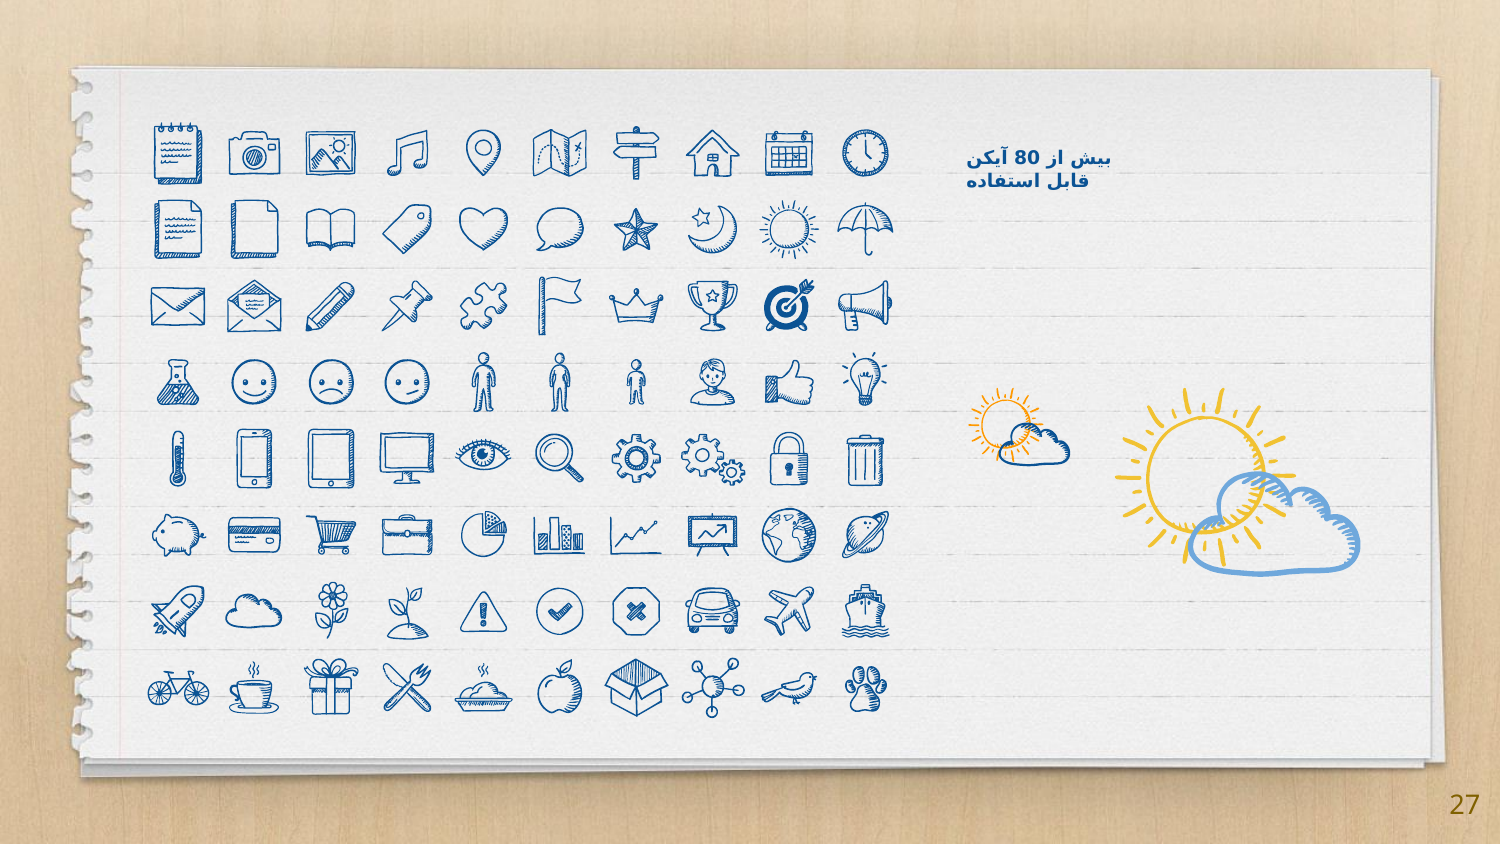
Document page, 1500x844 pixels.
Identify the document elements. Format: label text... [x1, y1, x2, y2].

text_box [460, 591, 508, 633]
text_box [305, 131, 356, 176]
text_box [837, 202, 894, 256]
text_box [459, 282, 508, 330]
text_box [1243, 526, 1262, 550]
text_box [305, 208, 356, 251]
text_box [151, 585, 205, 638]
text_box [1182, 538, 1189, 564]
text_box [538, 276, 582, 336]
text_box [305, 515, 357, 555]
text_box [845, 666, 887, 712]
text_box [1198, 486, 1265, 535]
text_box [466, 129, 501, 177]
text_box [231, 359, 277, 405]
text_box [765, 130, 813, 176]
text_box [305, 281, 355, 332]
text_box [386, 587, 429, 640]
text_box [379, 432, 435, 485]
text_box [150, 287, 206, 326]
text_box [1146, 415, 1266, 534]
text_box [387, 129, 429, 176]
text_box [1010, 450, 1015, 462]
text_box [613, 126, 660, 180]
text_box [609, 516, 662, 555]
text_box [1132, 489, 1142, 494]
text_box [1231, 534, 1239, 544]
text_box [459, 207, 508, 251]
text_box [536, 207, 584, 252]
text_box [225, 593, 283, 629]
text_box [227, 279, 282, 333]
text_box [1122, 503, 1147, 518]
text_box [838, 280, 893, 331]
text_box [1030, 407, 1040, 413]
text_box [153, 122, 203, 185]
text_box [169, 430, 187, 487]
text_box [230, 199, 279, 259]
text_box [1182, 387, 1192, 415]
text_box [971, 387, 1036, 455]
text_box [147, 670, 210, 706]
text_box [308, 359, 354, 405]
text_box [381, 280, 433, 332]
text_box [1202, 540, 1207, 552]
text_box [759, 200, 820, 260]
text_box [998, 422, 1071, 467]
text_box [613, 207, 658, 251]
text_box [685, 129, 740, 177]
text_box [154, 199, 203, 259]
text_box [315, 581, 349, 639]
text_box [687, 513, 738, 557]
text_box [535, 433, 584, 483]
text_box [842, 129, 889, 177]
text_box [229, 661, 279, 714]
text_box [236, 428, 273, 489]
text_box [1145, 429, 1154, 436]
text_box [1272, 473, 1297, 478]
text_box [611, 433, 661, 483]
text_box [685, 587, 741, 634]
text_box [1268, 459, 1278, 464]
text_box [454, 438, 512, 471]
text_box [1215, 387, 1225, 415]
text_box [687, 280, 738, 332]
text_box [764, 586, 815, 636]
text_box [1245, 405, 1261, 428]
text_box [1232, 409, 1238, 419]
text_box [227, 516, 281, 553]
text_box [769, 431, 809, 486]
text_box [846, 434, 885, 487]
text_box [842, 510, 889, 559]
text_box [384, 359, 430, 405]
text_box [761, 672, 818, 705]
text_box [1146, 405, 1165, 429]
picture [0, 0, 1500, 844]
text_box [604, 658, 669, 717]
text_box [681, 657, 745, 719]
text_box [1171, 408, 1177, 419]
text_box [152, 513, 207, 557]
text_box [761, 507, 817, 563]
text_box [1217, 538, 1226, 567]
text_box [381, 514, 433, 556]
text_box [1114, 475, 1142, 480]
text_box [841, 584, 890, 638]
text_box بیش از 80 آیکن قابل استفاده [951, 131, 1377, 382]
text_box [228, 130, 281, 175]
text_box [549, 352, 571, 412]
text_box [612, 587, 661, 636]
text_box [461, 511, 507, 558]
text_box [533, 516, 586, 555]
text_box [849, 357, 881, 406]
text_box [688, 205, 737, 254]
text_box [681, 433, 746, 486]
text_box [382, 204, 432, 255]
text_box [382, 663, 432, 712]
text_box [471, 352, 496, 413]
text_box [1003, 428, 1040, 455]
text_box [690, 358, 735, 406]
text_box [764, 359, 814, 405]
text_box [1122, 437, 1148, 452]
text_box [1170, 534, 1177, 545]
text_box [1130, 458, 1140, 464]
text_box [1187, 471, 1361, 577]
text_box [609, 288, 664, 324]
text_box [537, 659, 583, 714]
text_box [1145, 516, 1154, 524]
text_box [307, 428, 355, 489]
slide_number 27 [1429, 767, 1500, 844]
text_box [156, 359, 200, 406]
text_box [1147, 529, 1167, 548]
text_box [1262, 503, 1286, 518]
text_box [303, 658, 359, 715]
text_box [1263, 435, 1286, 448]
text_box [454, 681, 513, 712]
text_box [1201, 402, 1206, 413]
text_box [532, 129, 587, 177]
text_box [764, 278, 815, 332]
text_box [626, 359, 646, 405]
text_box [536, 587, 584, 635]
